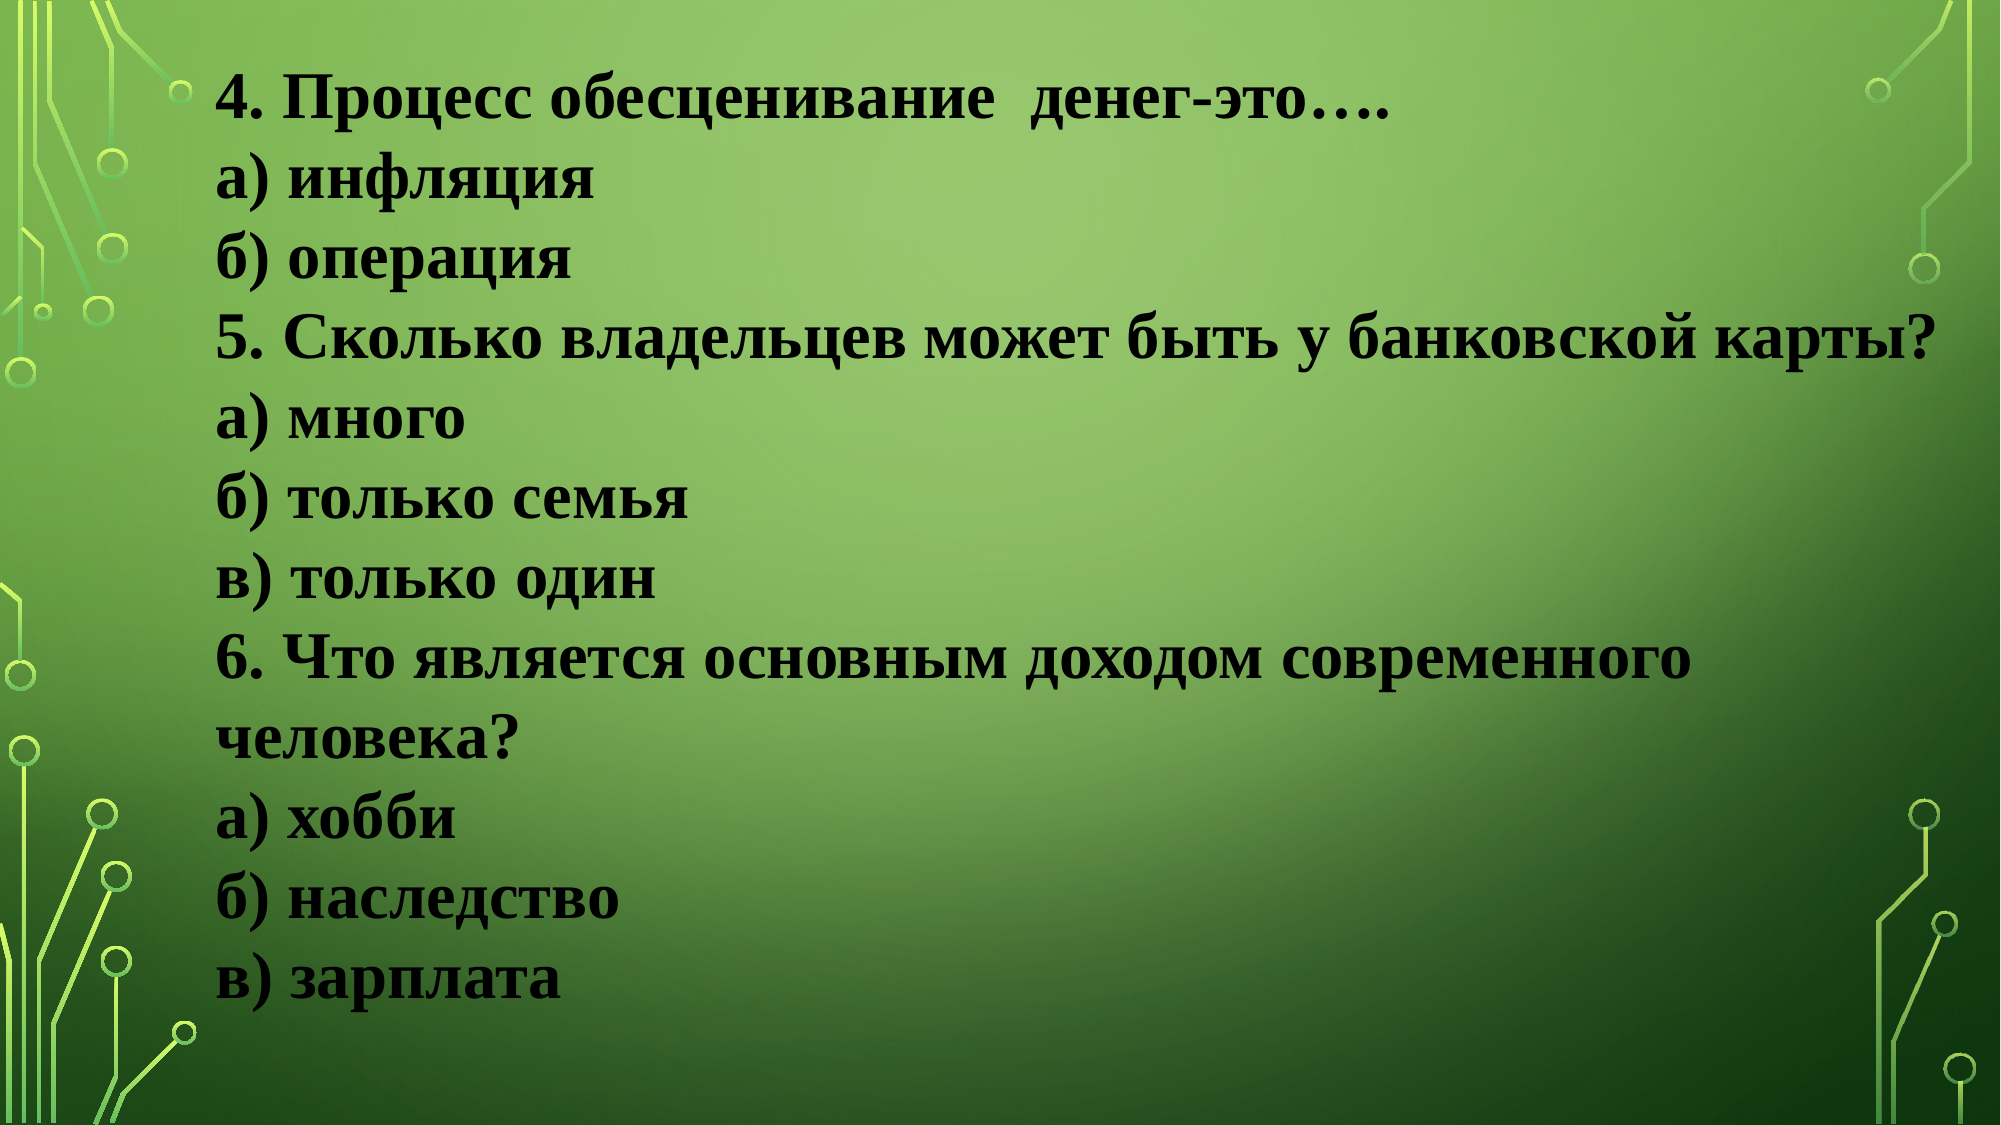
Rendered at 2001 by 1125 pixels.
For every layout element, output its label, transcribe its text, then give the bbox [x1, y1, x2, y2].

text_box 4. Процесс обесценивание денег-это…. а) инфляция б) операция 5. Сколько владельцев может быть у банковской карты? а) много б) только семья в) только один 6. Что является основным доходом современного человека? а) хобби б) наследство в) зарплата [200, 45, 1974, 1125]
